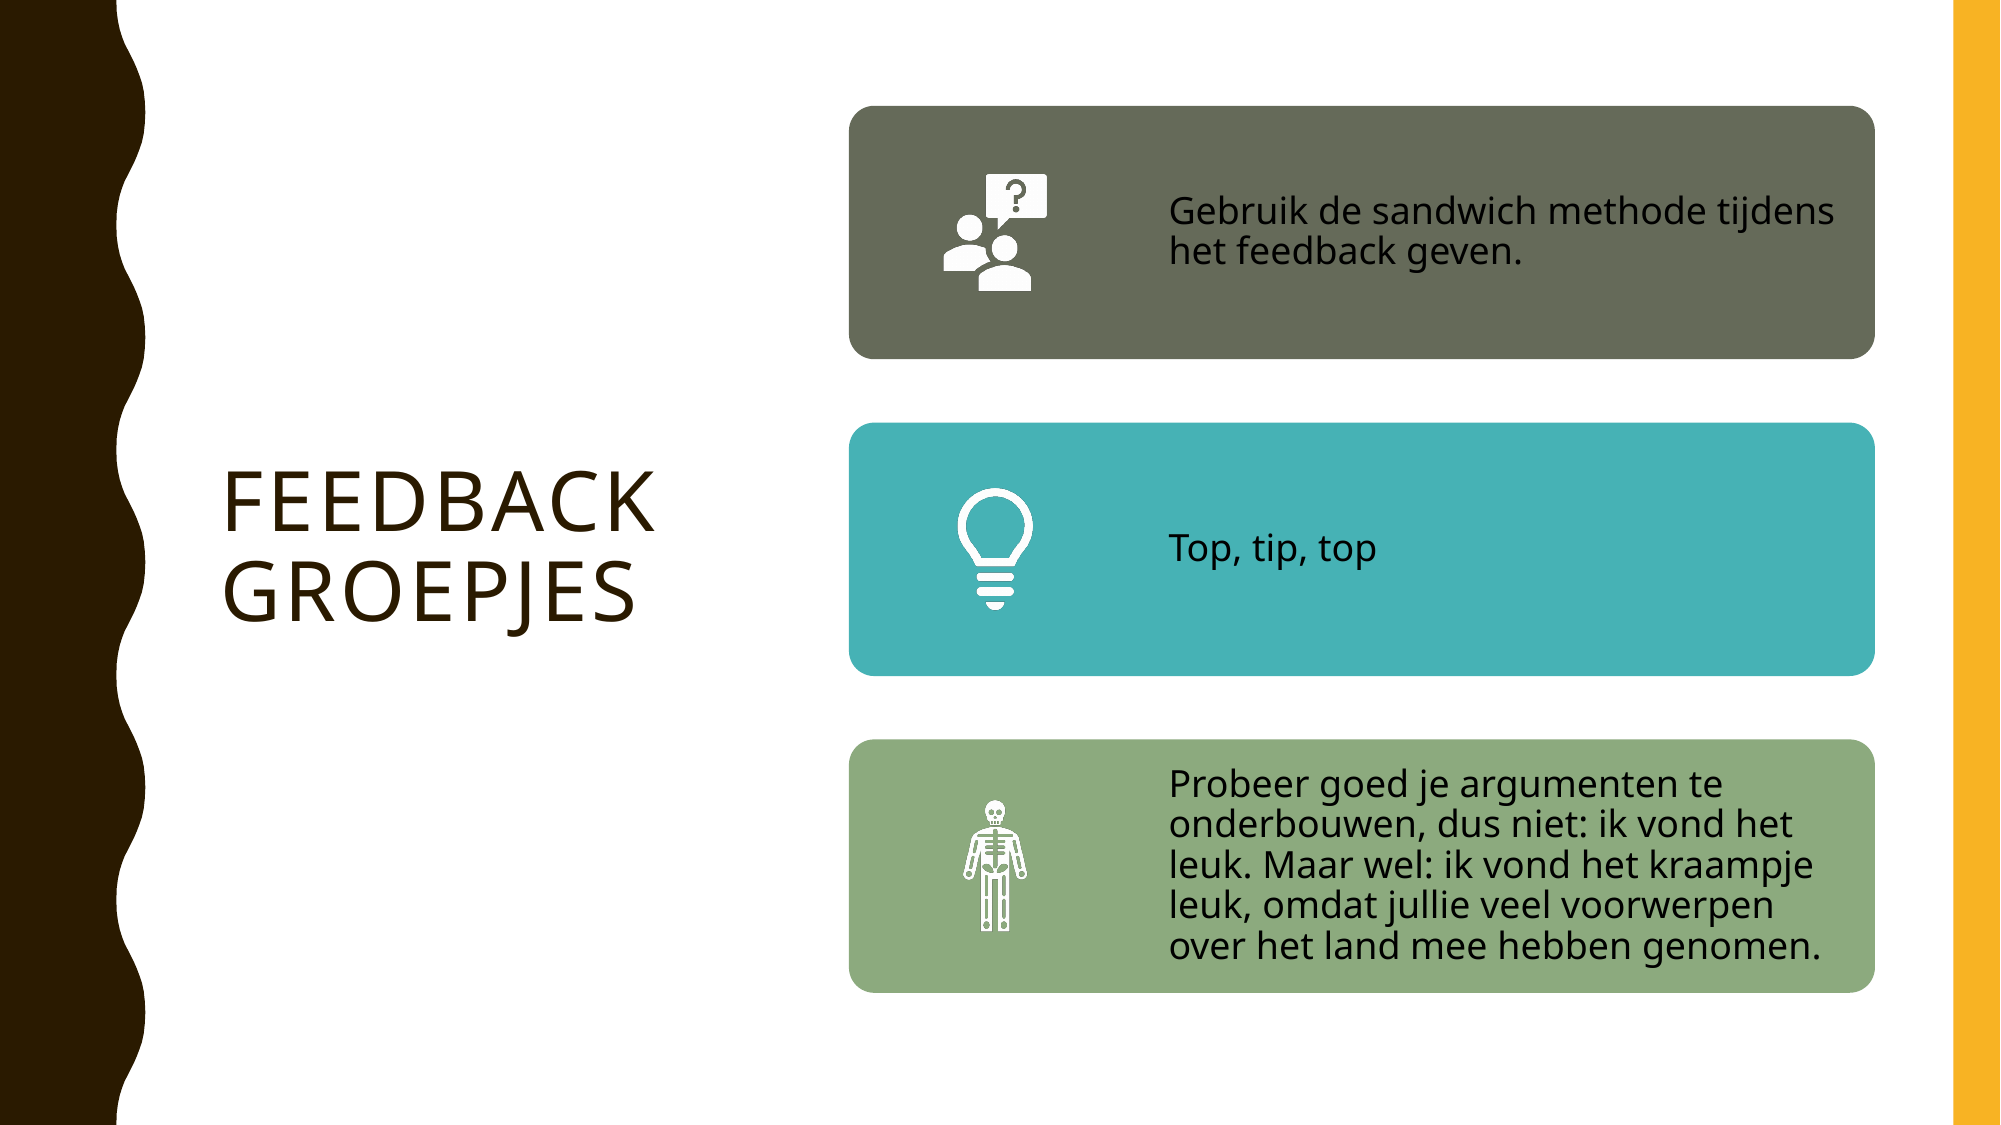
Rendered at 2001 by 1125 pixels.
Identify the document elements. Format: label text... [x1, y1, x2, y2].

title Feedback groepjes [205, 105, 761, 993]
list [848, 105, 1875, 993]
